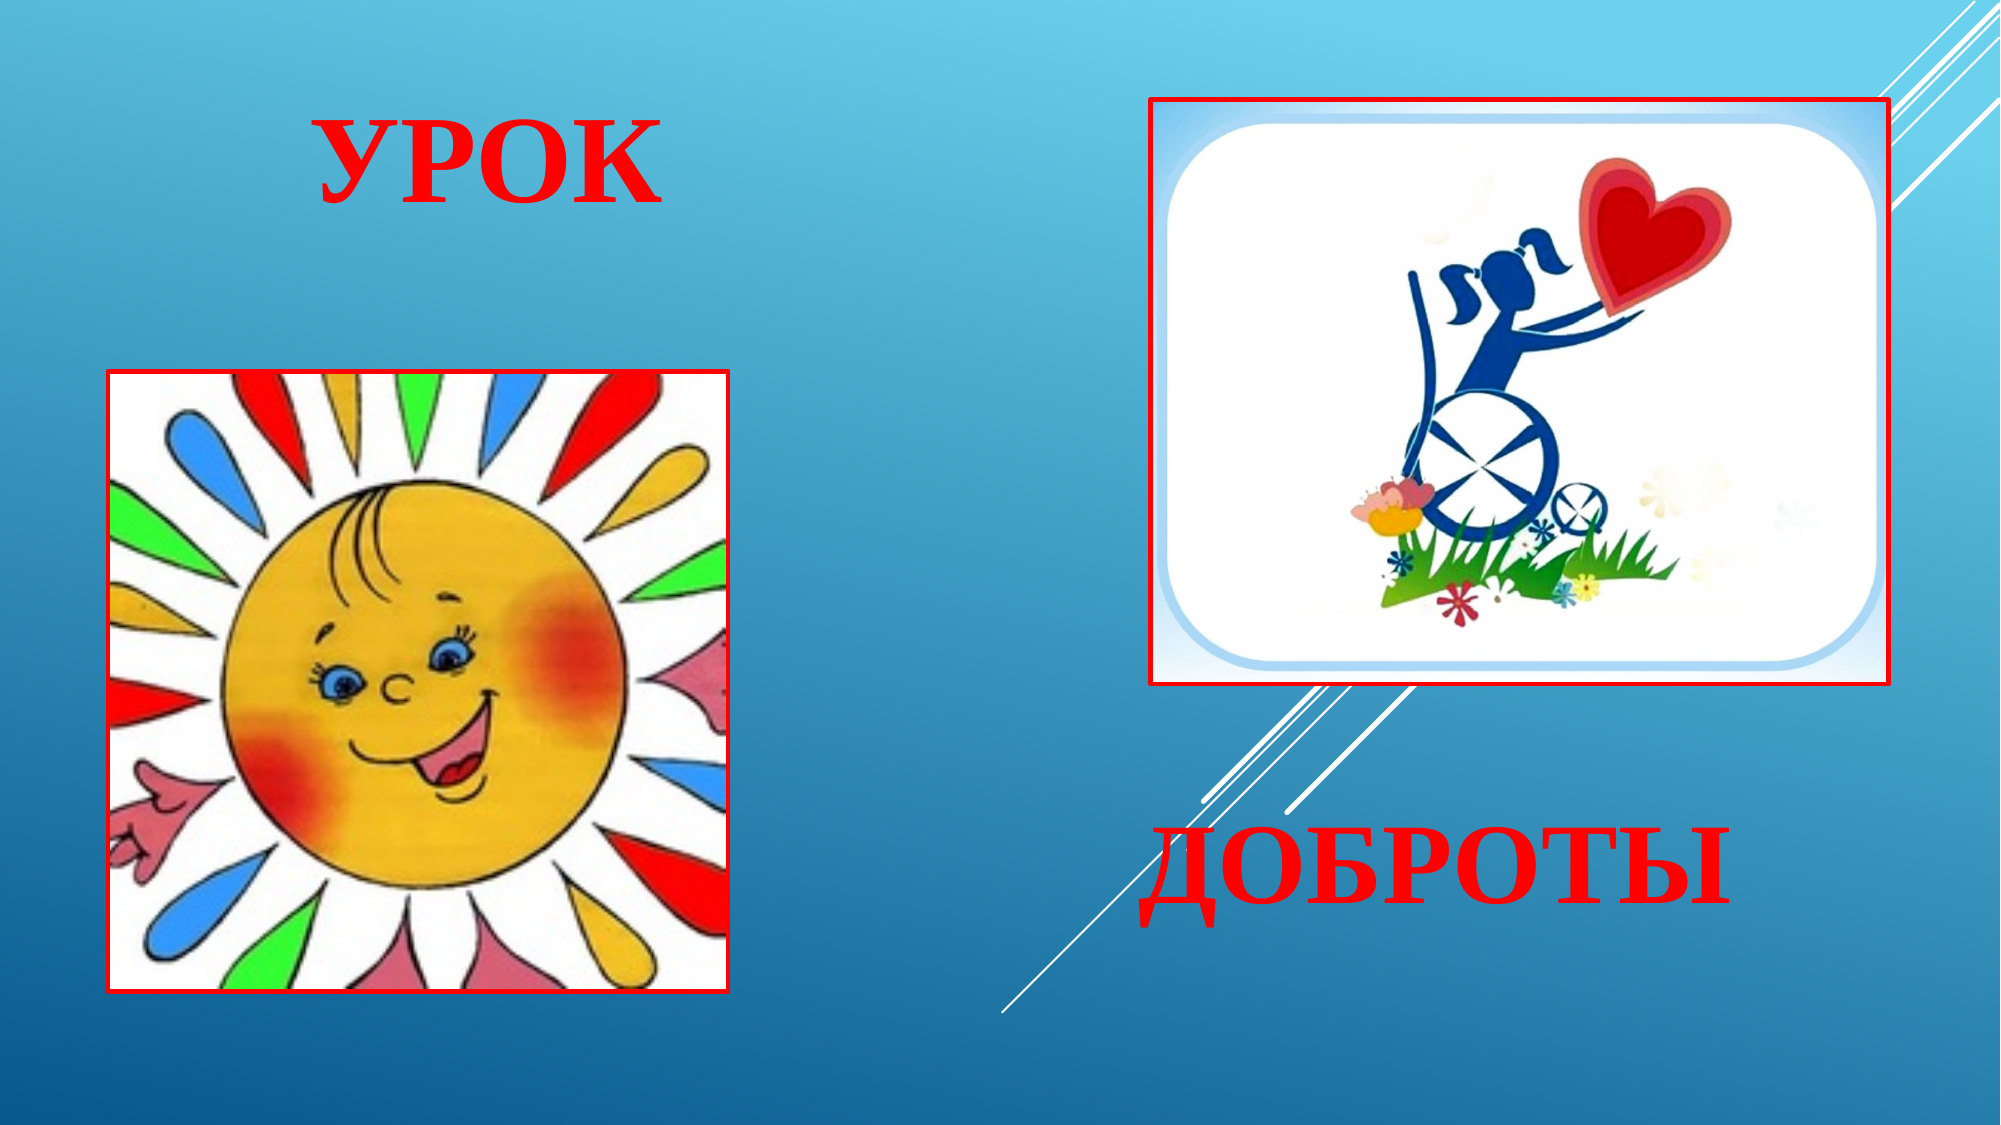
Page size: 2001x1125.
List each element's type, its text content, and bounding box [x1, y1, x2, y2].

subtitle ДОБРОТЫ [1037, 781, 1915, 1073]
title УРОК [0, 14, 950, 536]
picture [110, 373, 727, 990]
picture [1152, 101, 1887, 682]
